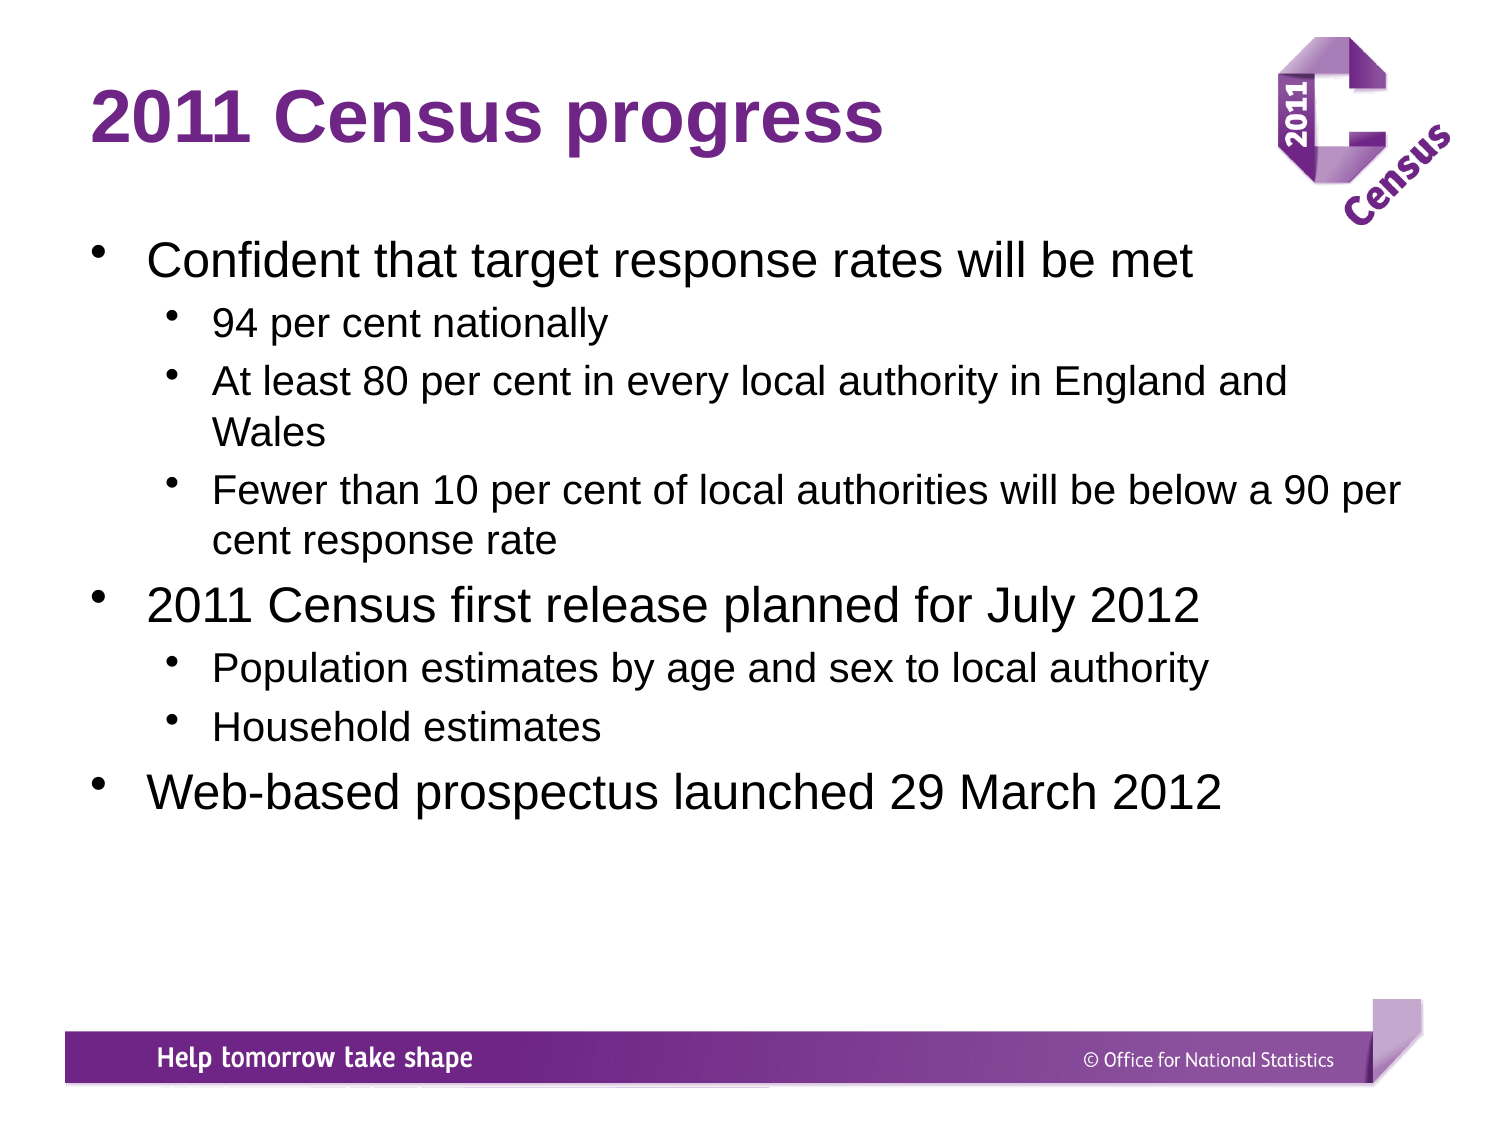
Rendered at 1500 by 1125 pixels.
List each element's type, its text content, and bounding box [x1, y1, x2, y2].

picture [65, 999, 1424, 1088]
title 2011 Census progress [74, 18, 1426, 207]
list Confident that target response rates will be met 94 per cent nationally At least 80 per cent in every local authority in England and Wales Fewer than 10 per cent of local authorities will be below a 90 per cent response rate 2011 Census first release planned for July 2012 Population estimates by age and sex to local authority Household estimates Web-based prospectus launched 29 March 2012 [74, 219, 1426, 1000]
picture [1278, 37, 1450, 225]
